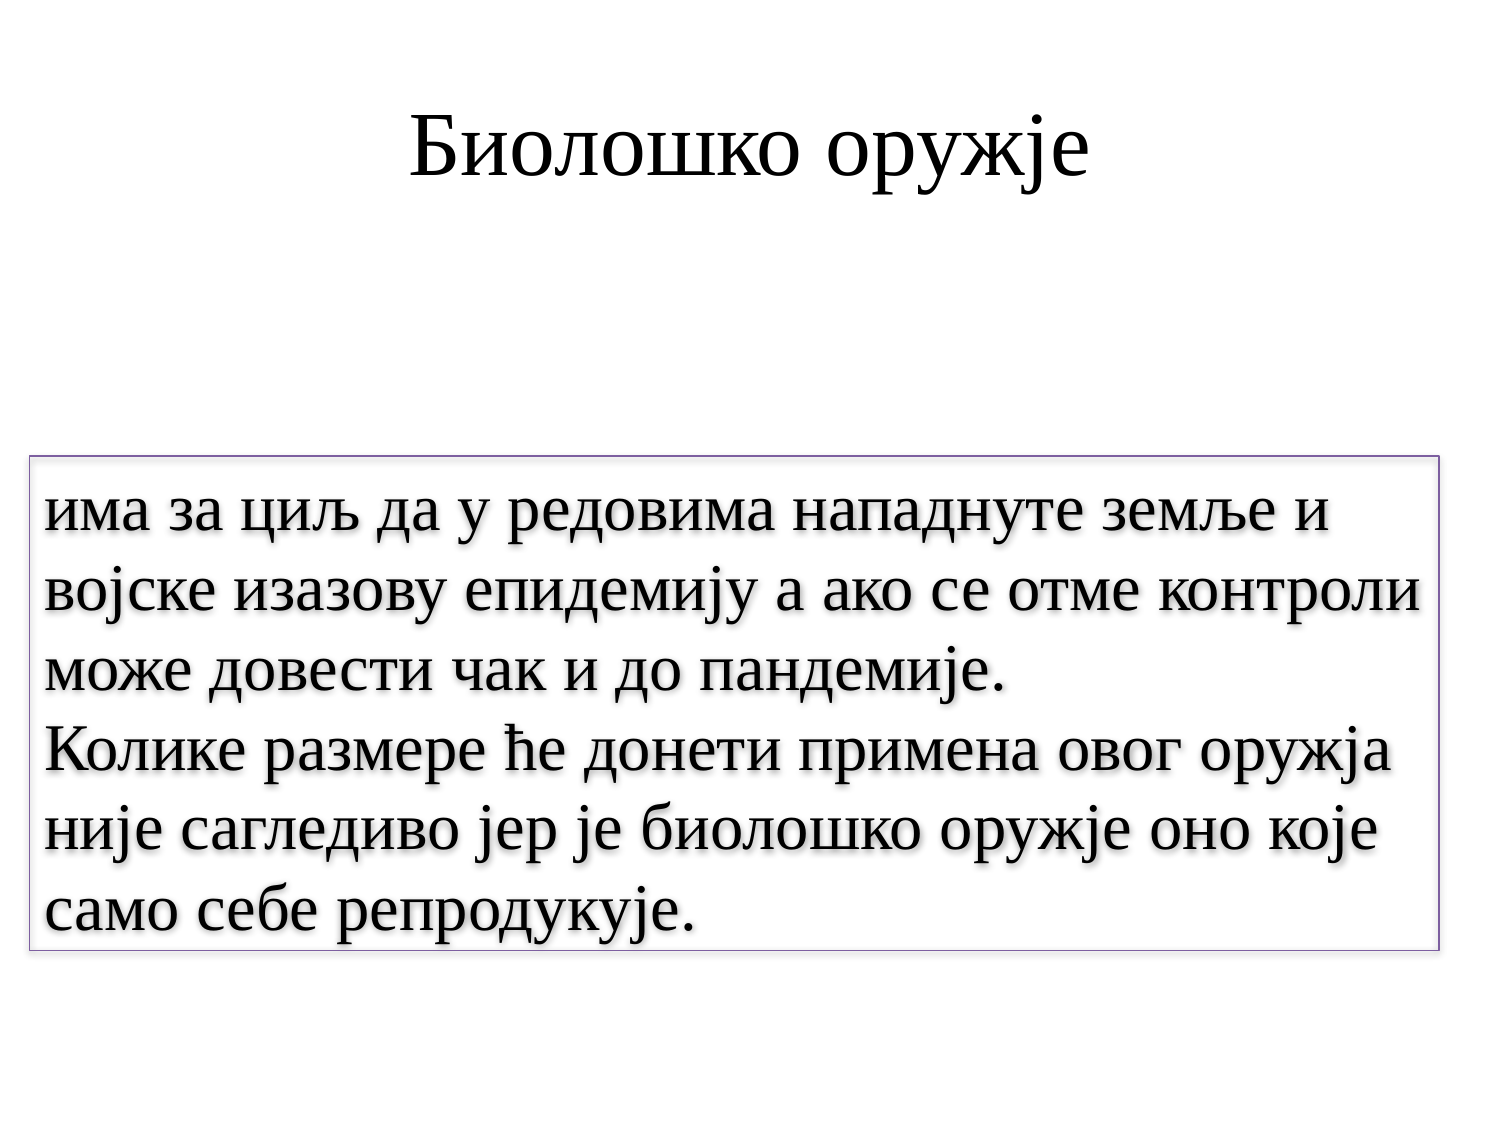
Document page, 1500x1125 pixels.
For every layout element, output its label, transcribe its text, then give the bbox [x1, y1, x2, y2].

text_box има за циљ да у редовима нападнуте земље и војске изазову епидемију а ако се отме контроли може довести чак и до пандемије. Колике размере ће донети примена овог оружја није сагледиво јер је биолошко оружје оно које само себе репродукује. [29, 455, 1440, 951]
title Биолошко оружје [75, 45, 1425, 233]
